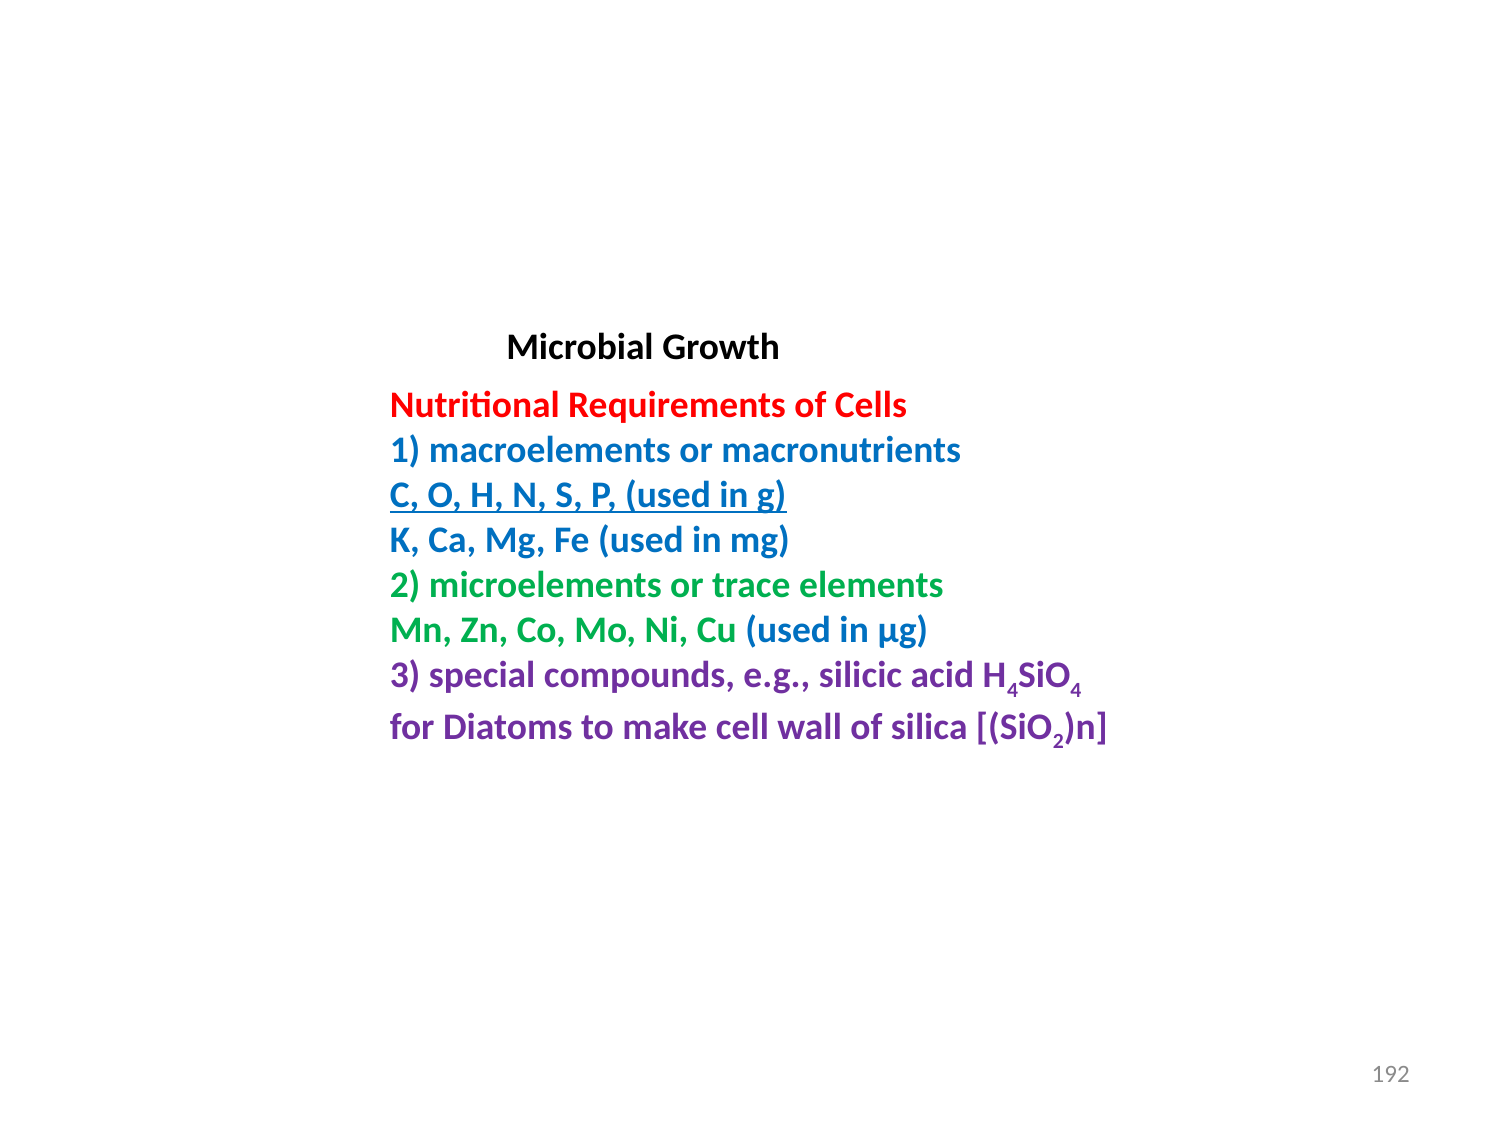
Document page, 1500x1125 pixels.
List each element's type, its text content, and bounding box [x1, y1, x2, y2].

text_box Nutritional Requirements of Cells 1) macroelements or macronutrients C, O, H, N, S, P, (used in g) K, Ca, Mg, Fe (used in mg) 2) microelements or trace elements Mn, Zn, Co, Mo, Ni, Cu (used in μg) 3) special compounds, e.g., silicic acid H4SiO4 for Diatoms to make cell wall of silica [(SiO2)n] [374, 373, 1125, 761]
text_box Microbial Growth [491, 314, 796, 375]
slide_number 192 [1074, 1042, 1425, 1103]
